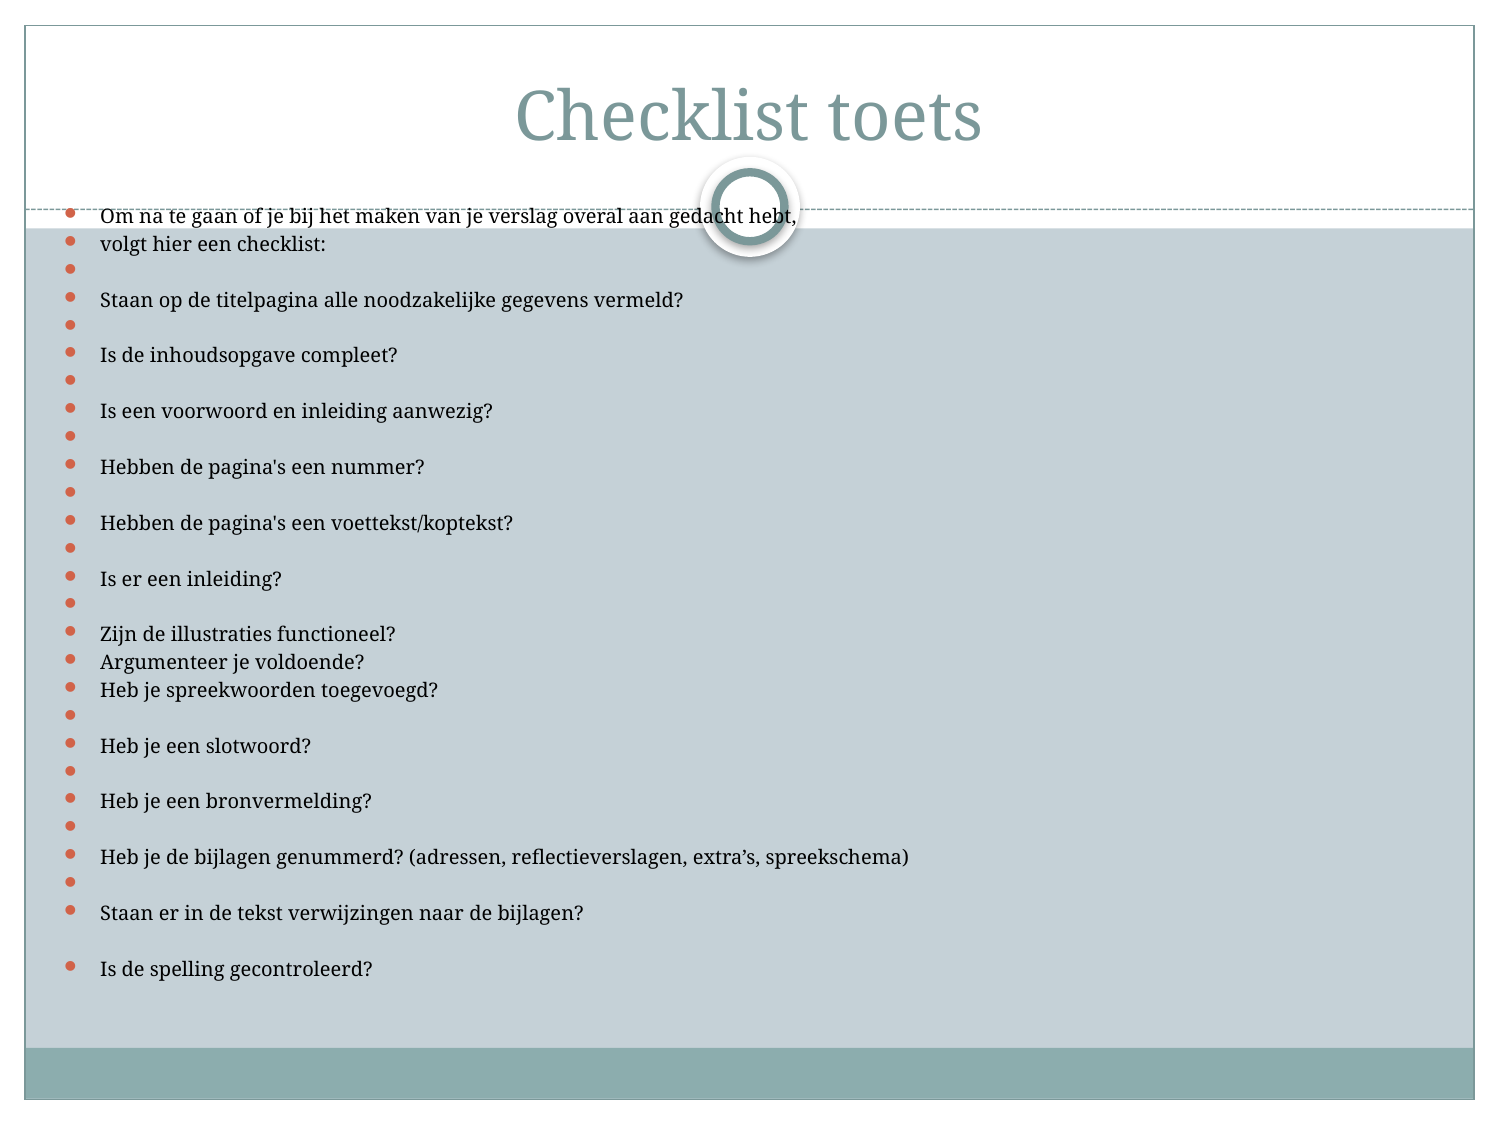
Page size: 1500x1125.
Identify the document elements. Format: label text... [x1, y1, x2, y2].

title Checklist toets [49, 37, 1450, 162]
list Om na te gaan of je bij het maken van je verslag overal aan gedacht hebt, volgt hier een checklist: Staan op de titelpagina alle noodzakelijke gegevens vermeld? Is de inhoudsopgave compleet? Is een voorwoord en inleiding aanwezig? Hebben de pagina's een nummer? Hebben de pagina's een voettekst/koptekst? Is er een inleiding? Zijn de illustraties functioneel? Argumenteer je voldoende? Heb je spreekwoorden toegevoegd? Heb je een slotwoord? Heb je een bronvermelding? Heb je de bijlagen genummerd? (adressen, reflectieverslagen, extra’s, spreekschema) Staan er in de tekst verwijzingen naar de bijlagen? Is de spelling gecontroleerd? [49, 196, 1445, 1001]
